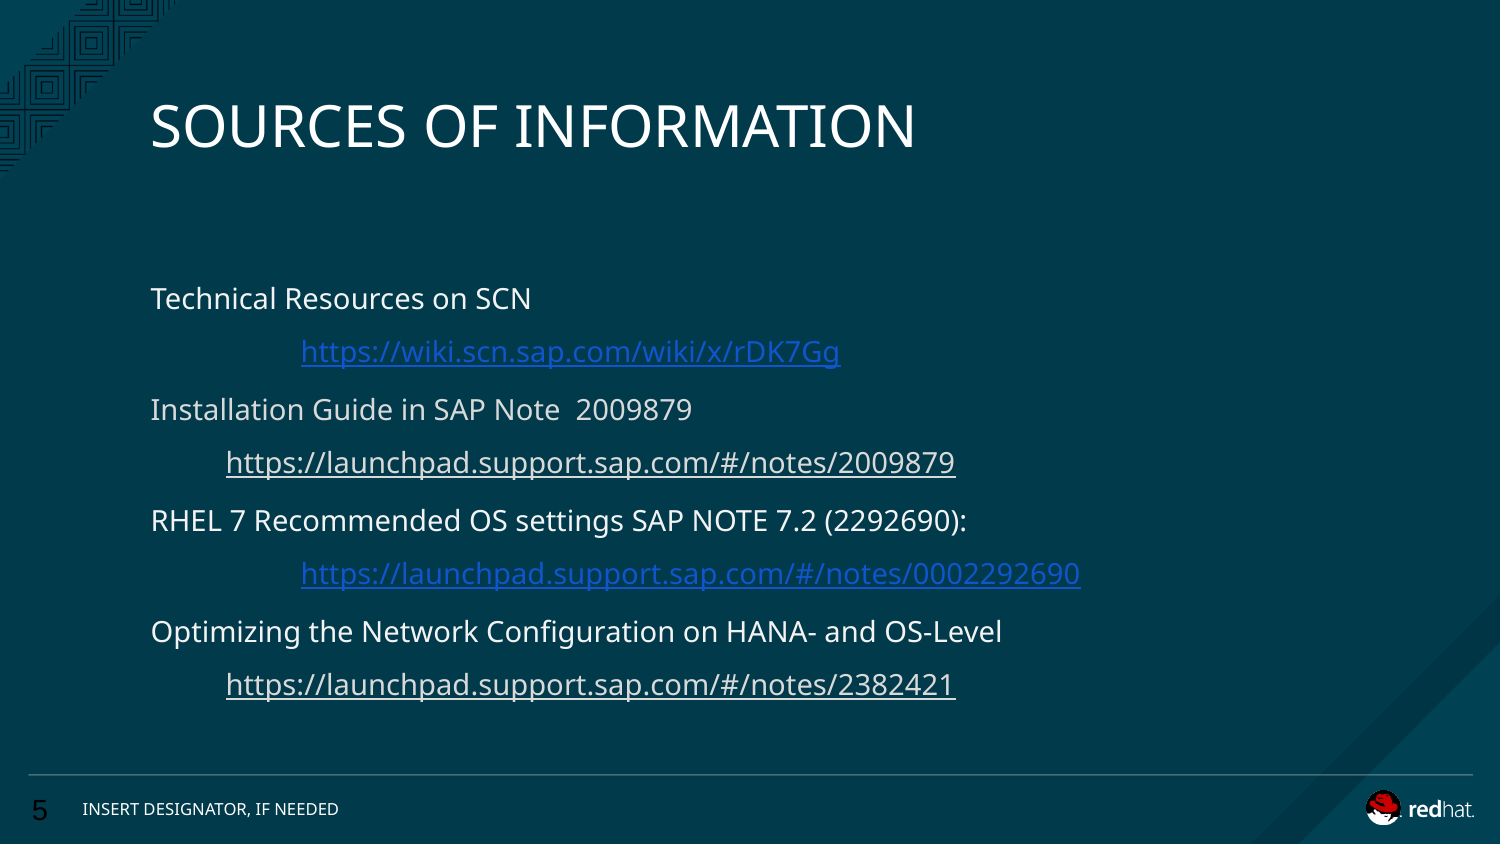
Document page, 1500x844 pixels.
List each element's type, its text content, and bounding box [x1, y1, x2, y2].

picture [1410, 805, 1416, 816]
slide_number ‹#› [16, 776, 77, 842]
picture [1418, 806, 1427, 817]
picture [1367, 791, 1400, 824]
picture [1430, 800, 1440, 817]
list Technical Resources on SCN https://wiki.scn.sap.com/wiki/x/rDK7Gg Installation Guide in SAP Note 2009879 https://launchpad.support.sap.com/#/notes/2009879 RHEL 7 Recommended OS settings SAP NOTE 7.2 (2292690): https://launchpad.support.sap.com/#/notes/0002292690 Optimizing the Network Configuration on HANA- and OS-Level https://launchpad.support.sap.com/#/notes/2382421 [135, 260, 1365, 701]
title SOURCES OF INFORMATION [135, 0, 1365, 175]
